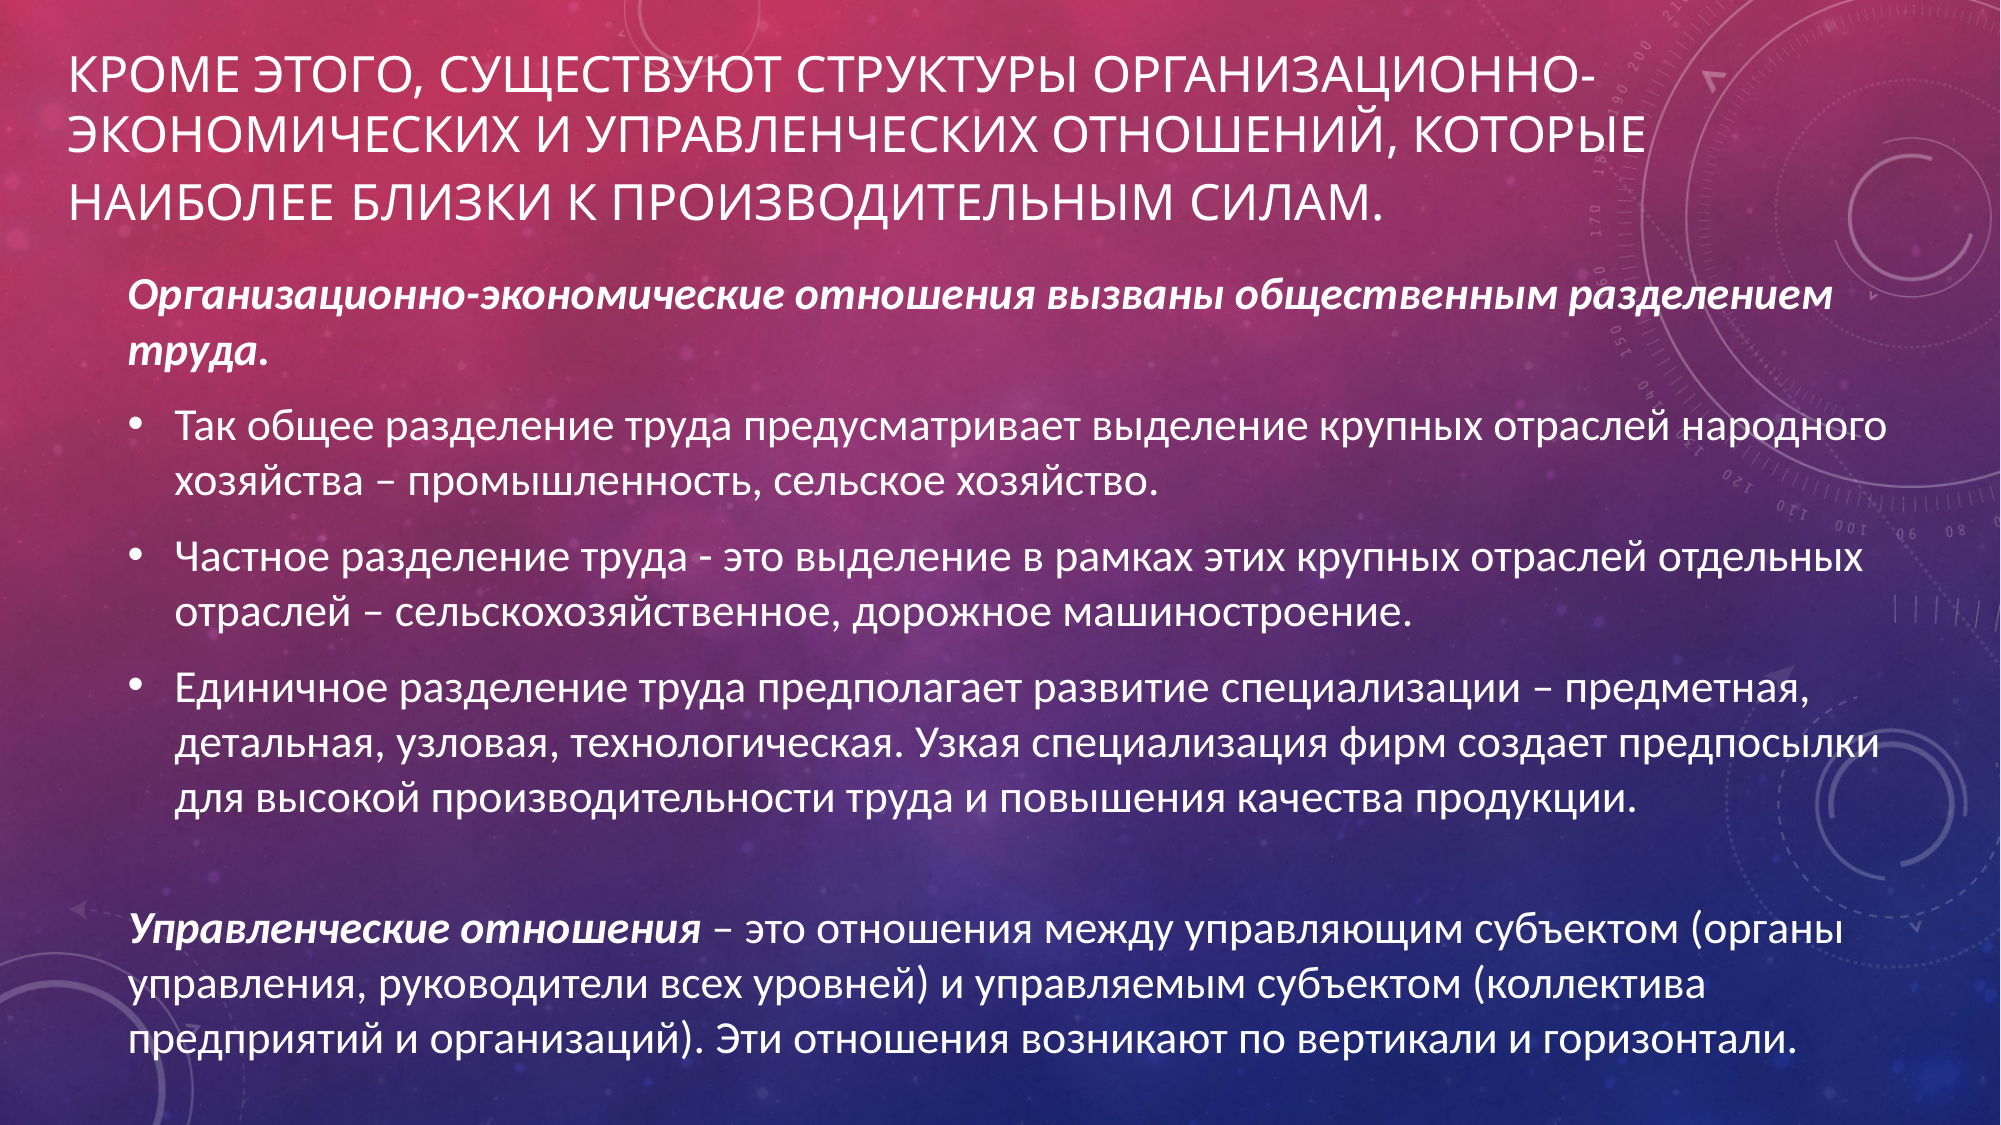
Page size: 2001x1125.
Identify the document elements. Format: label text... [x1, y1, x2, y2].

picture [0, 0, 2001, 1125]
title Кроме этого, существуют структуры организационно-экономических и управленческих отношений, которые наиболее близки к производительным силам. [52, 17, 1940, 257]
list Организационно-экономические отношения вызваны общественным разделением труда. Так общее разделение труда предусматривает выделение крупных отраслей народного хозяйства – промышленность, сельское хозяйство. Частное разделение труда - это выделение в рамках этих крупных отраслей отдельных отраслей – сельскохозяйственное, дорожное машиностроение. Единичное разделение труда предполагает развитие специализации – предметная, детальная, узловая, технологическая. Узкая специализация фирм создает предпосылки для высокой производительности труда и повышения качества продукции. Управленческие отношения – это отношения между управляющим субъектом (органы управления, руководители всех уровней) и управляемым субъектом (коллектива предприятий и организаций). Эти отношения возникают по вертикали и горизонтали. [112, 229, 1940, 1098]
